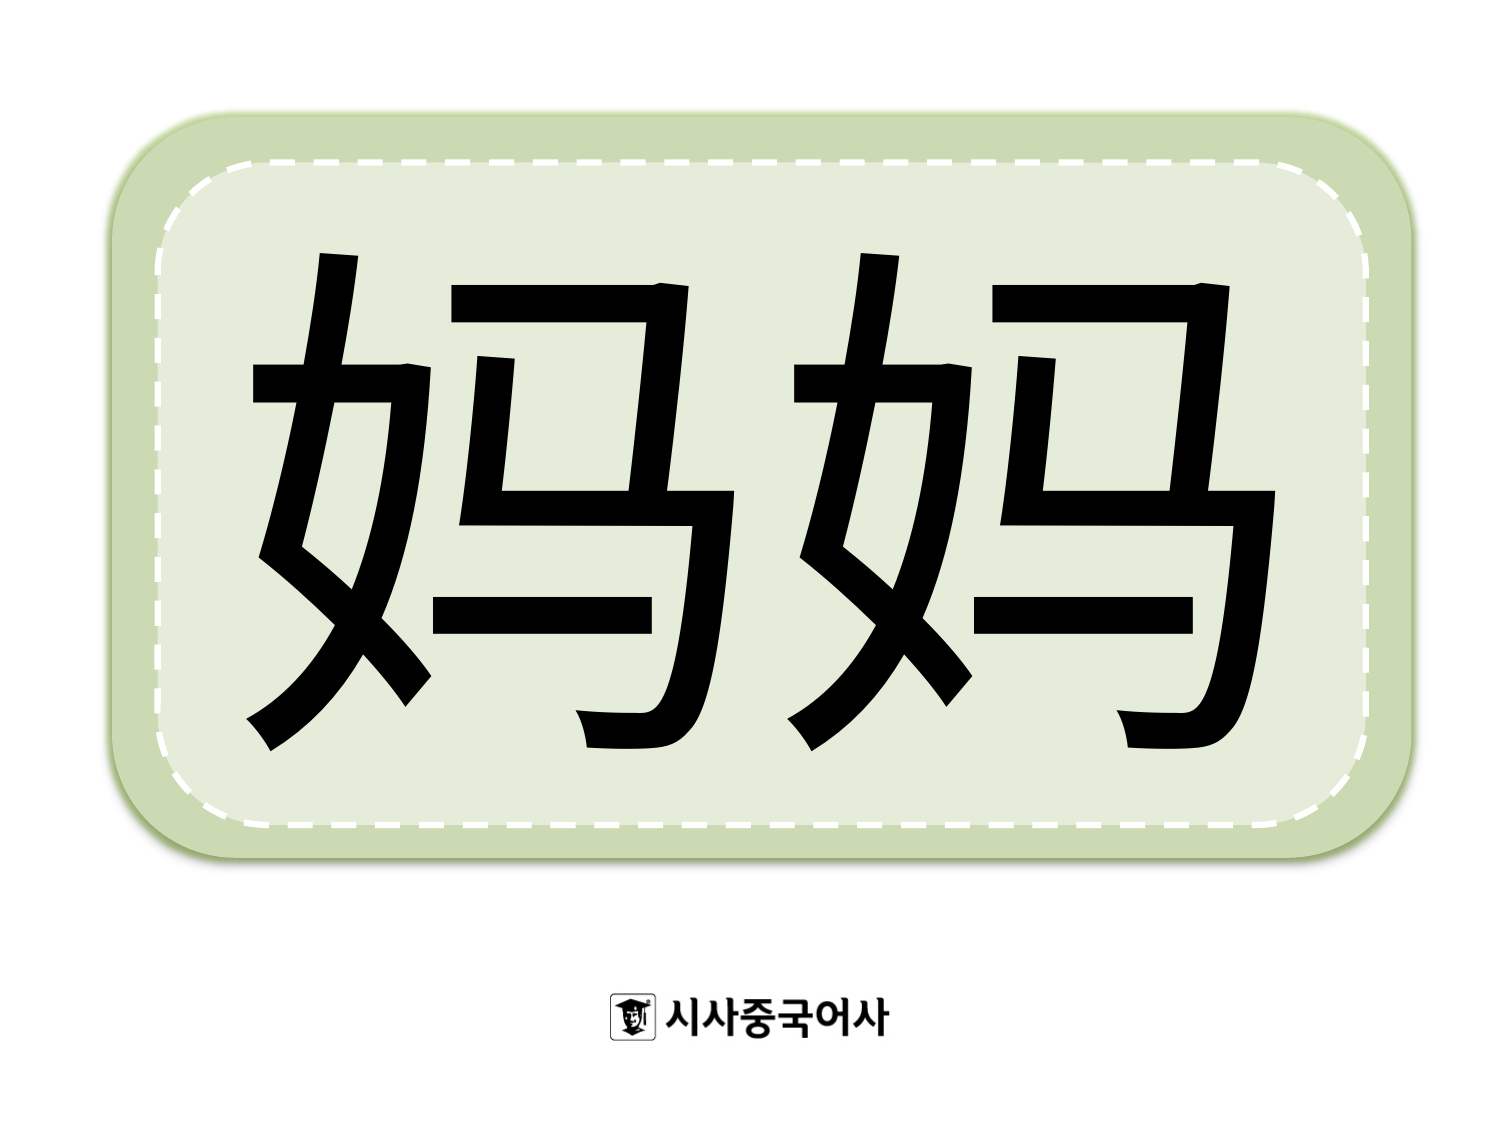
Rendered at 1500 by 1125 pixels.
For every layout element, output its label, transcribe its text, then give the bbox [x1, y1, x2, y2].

picture [602, 987, 898, 1047]
text_box 妈妈 [162, 160, 1371, 824]
